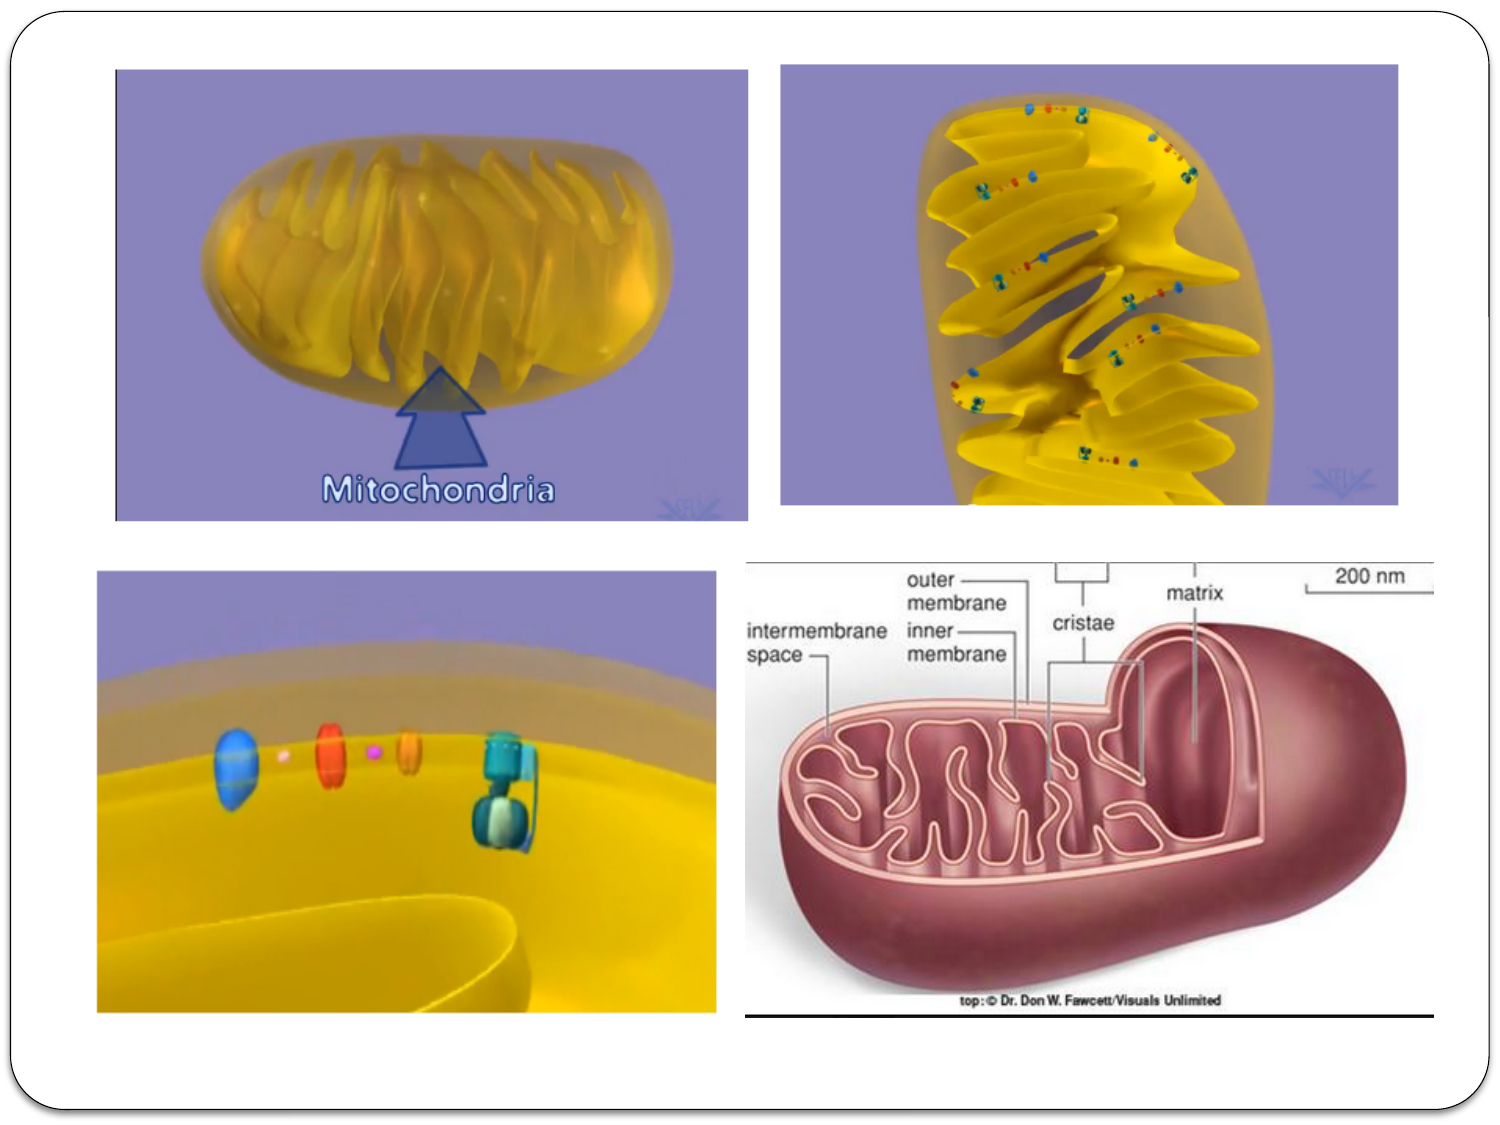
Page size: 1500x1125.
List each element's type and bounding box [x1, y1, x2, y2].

picture [745, 562, 1434, 1018]
picture [94, 566, 721, 1018]
picture [112, 67, 751, 524]
picture [778, 62, 1402, 508]
